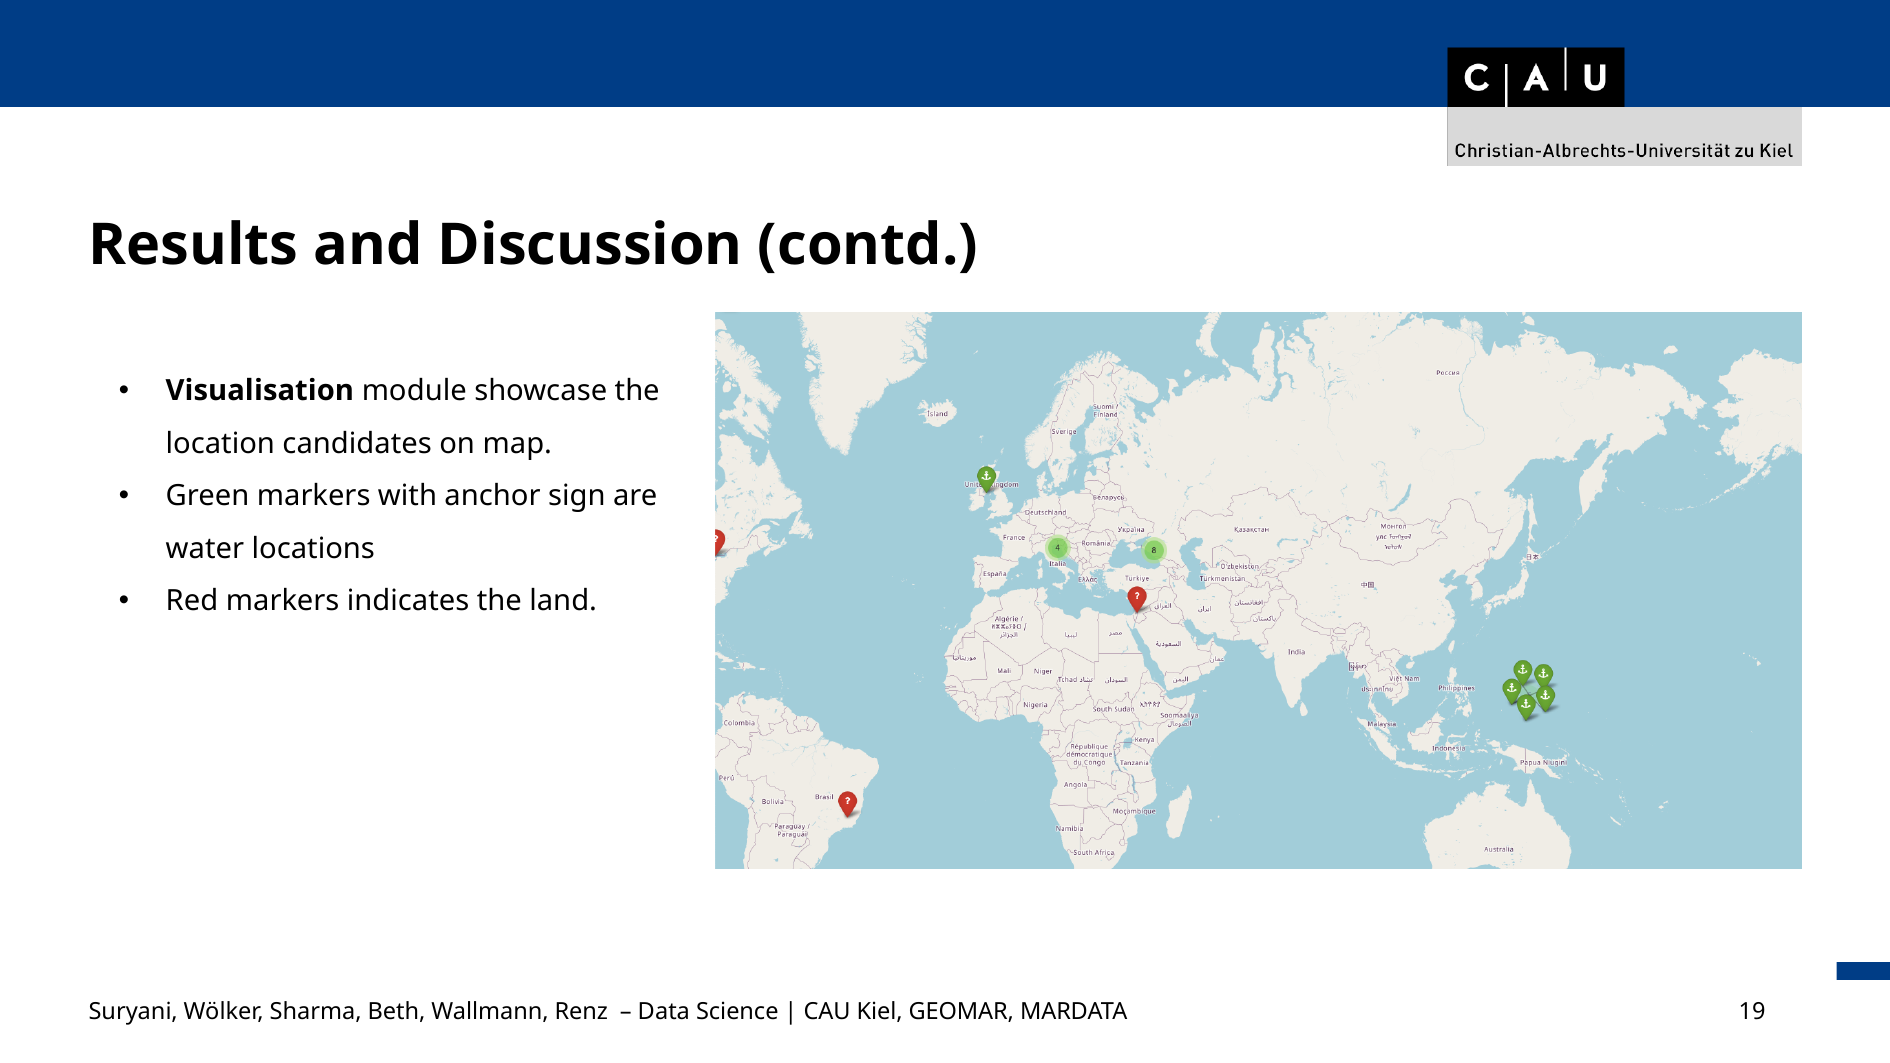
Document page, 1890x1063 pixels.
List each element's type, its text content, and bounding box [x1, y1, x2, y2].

picture [0, 0, 1890, 166]
text_box Results and Discussion (contd.) [88, 206, 1743, 313]
picture [714, 312, 1802, 870]
text_box Suryani, Wölker, Sharma, Beth, Wallmann, Renz – Data Science | CAU Kiel, GEOMAR, MARDATA 19 [88, 980, 1802, 1028]
text_box Visualisation module showcase the location candidates on map. Green markers with anchor sign are water locations Red markers indicates the land. [88, 354, 700, 869]
